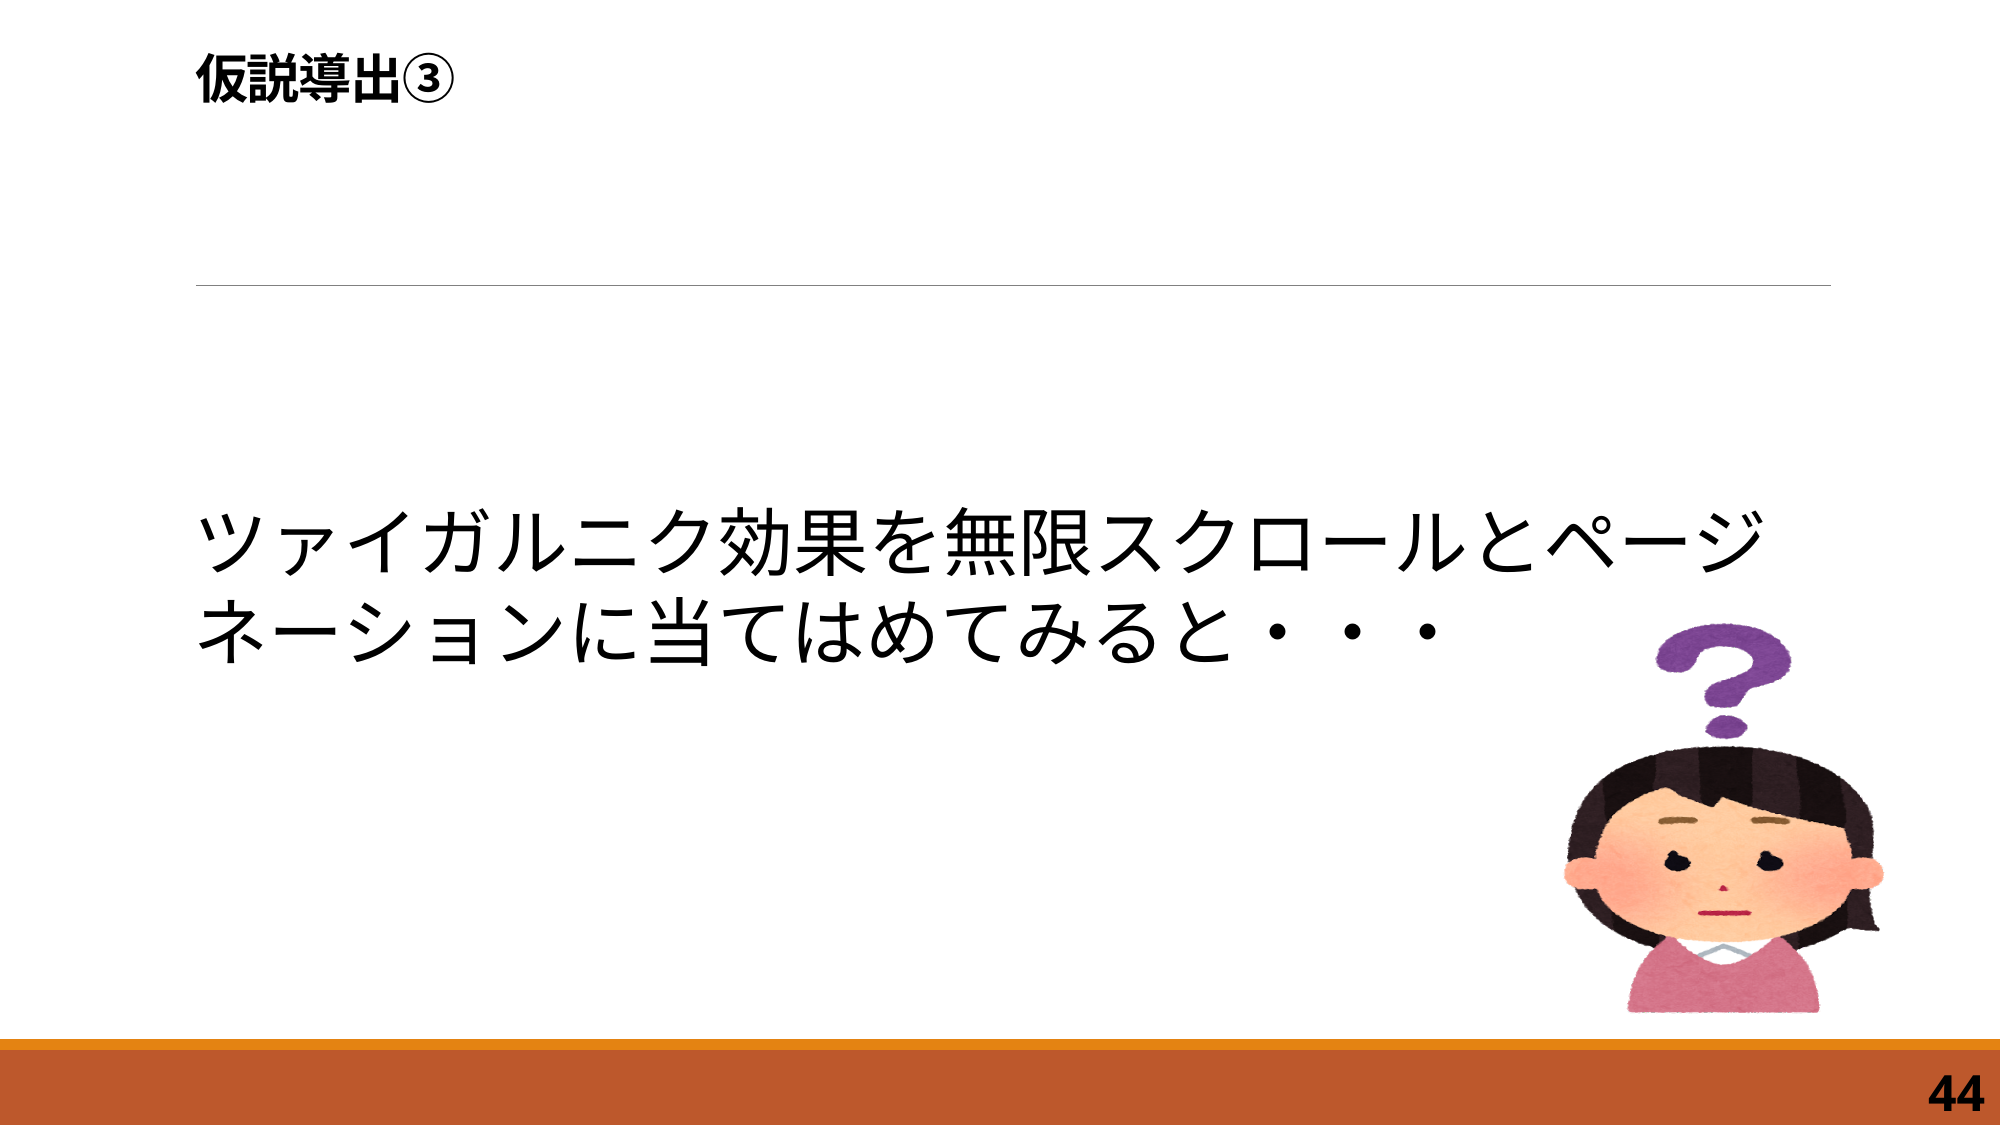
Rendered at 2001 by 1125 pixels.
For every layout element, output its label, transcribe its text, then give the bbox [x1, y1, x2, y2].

picture [1451, 619, 2000, 1022]
text_box ツァイガルニク効果を無限スクロールとページネーションに当てはめてみると・・・ [178, 487, 1832, 683]
title 仮説導出③ [180, 47, 1830, 285]
slide_number 44 [1784, 1065, 2000, 1125]
